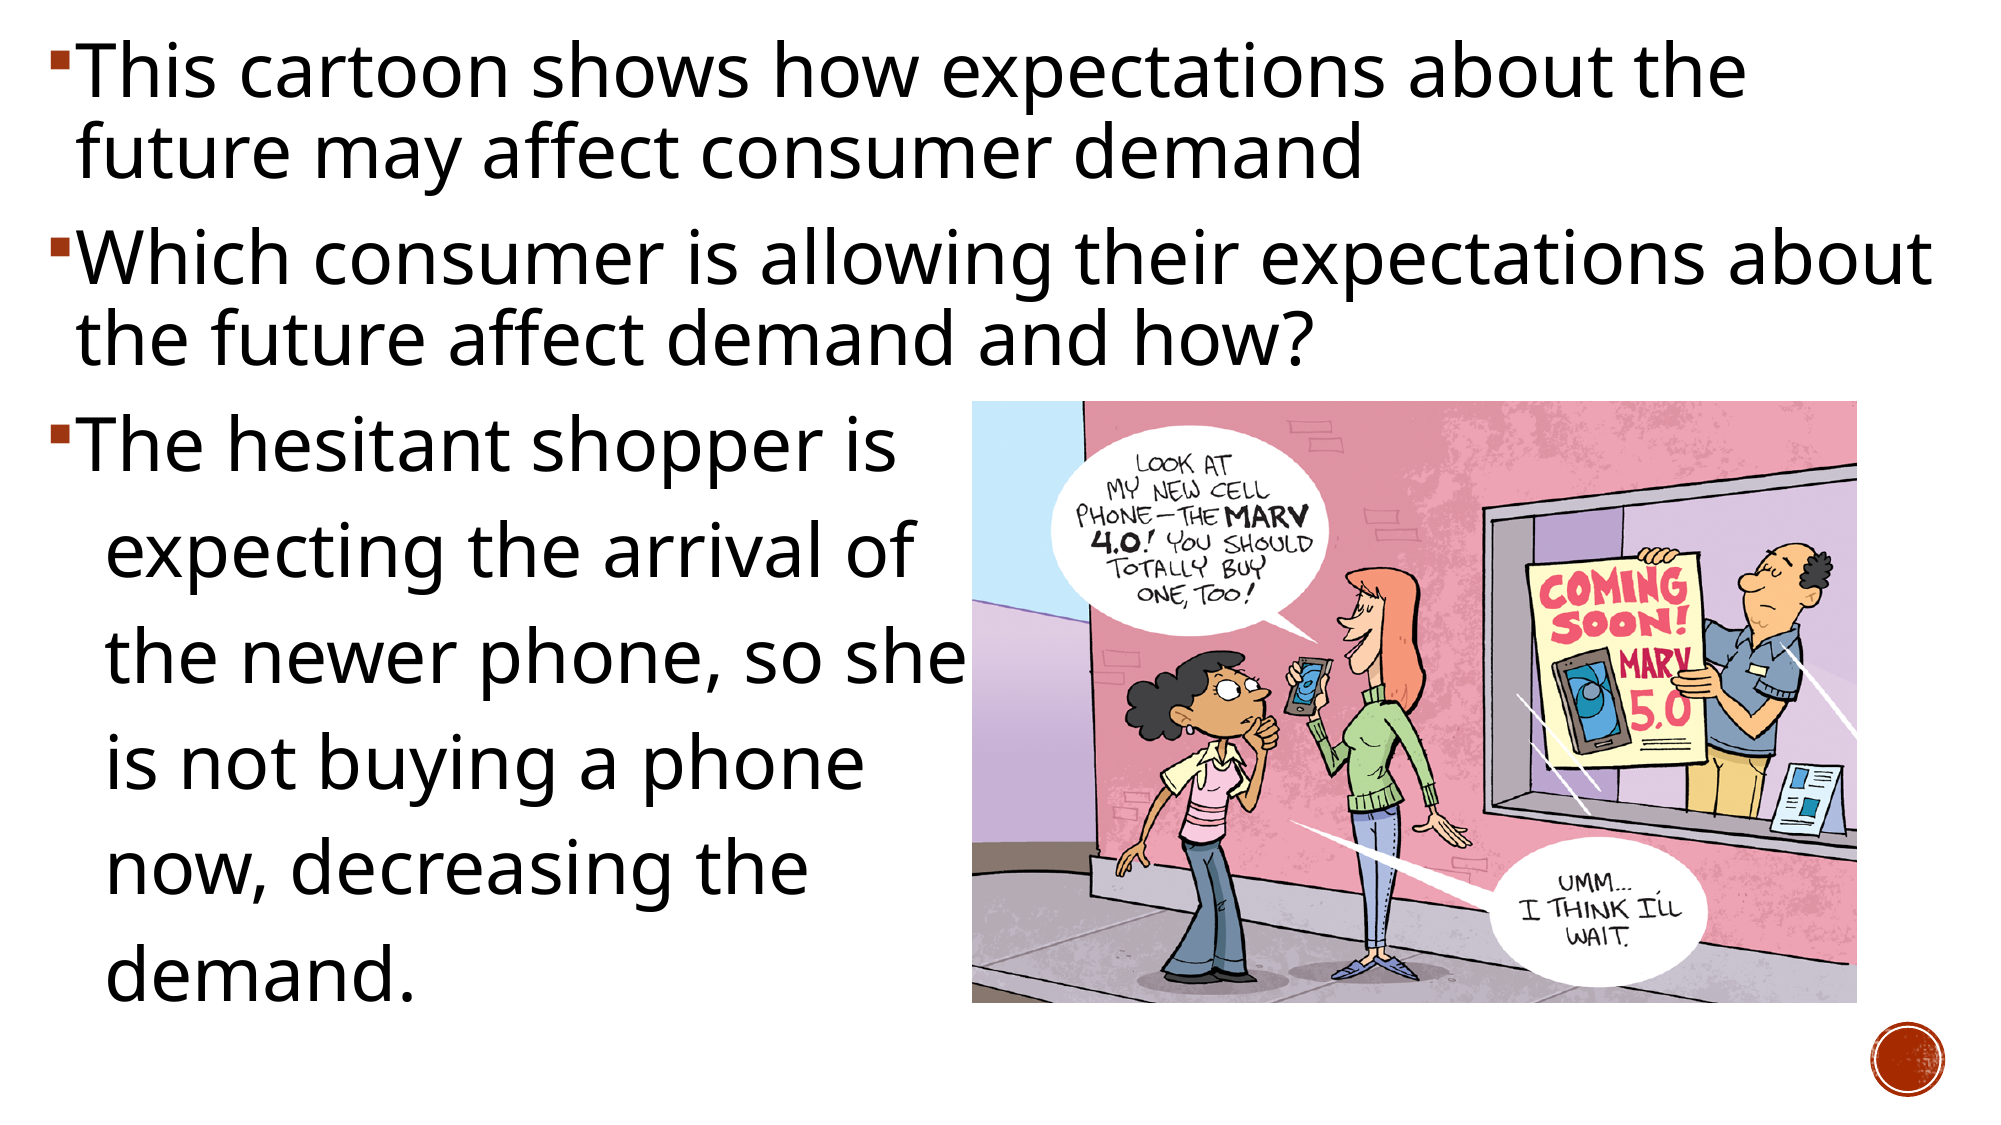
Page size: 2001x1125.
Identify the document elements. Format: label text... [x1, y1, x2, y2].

list This cartoon shows how expectations about the future may affect consumer demand Which consumer is allowing their expectations about the future affect demand and how? The hesitant shopper is expecting the arrival of the newer phone, so she is not buying a phone now, decreasing the demand. [30, 25, 1974, 1108]
picture [972, 401, 1857, 1003]
